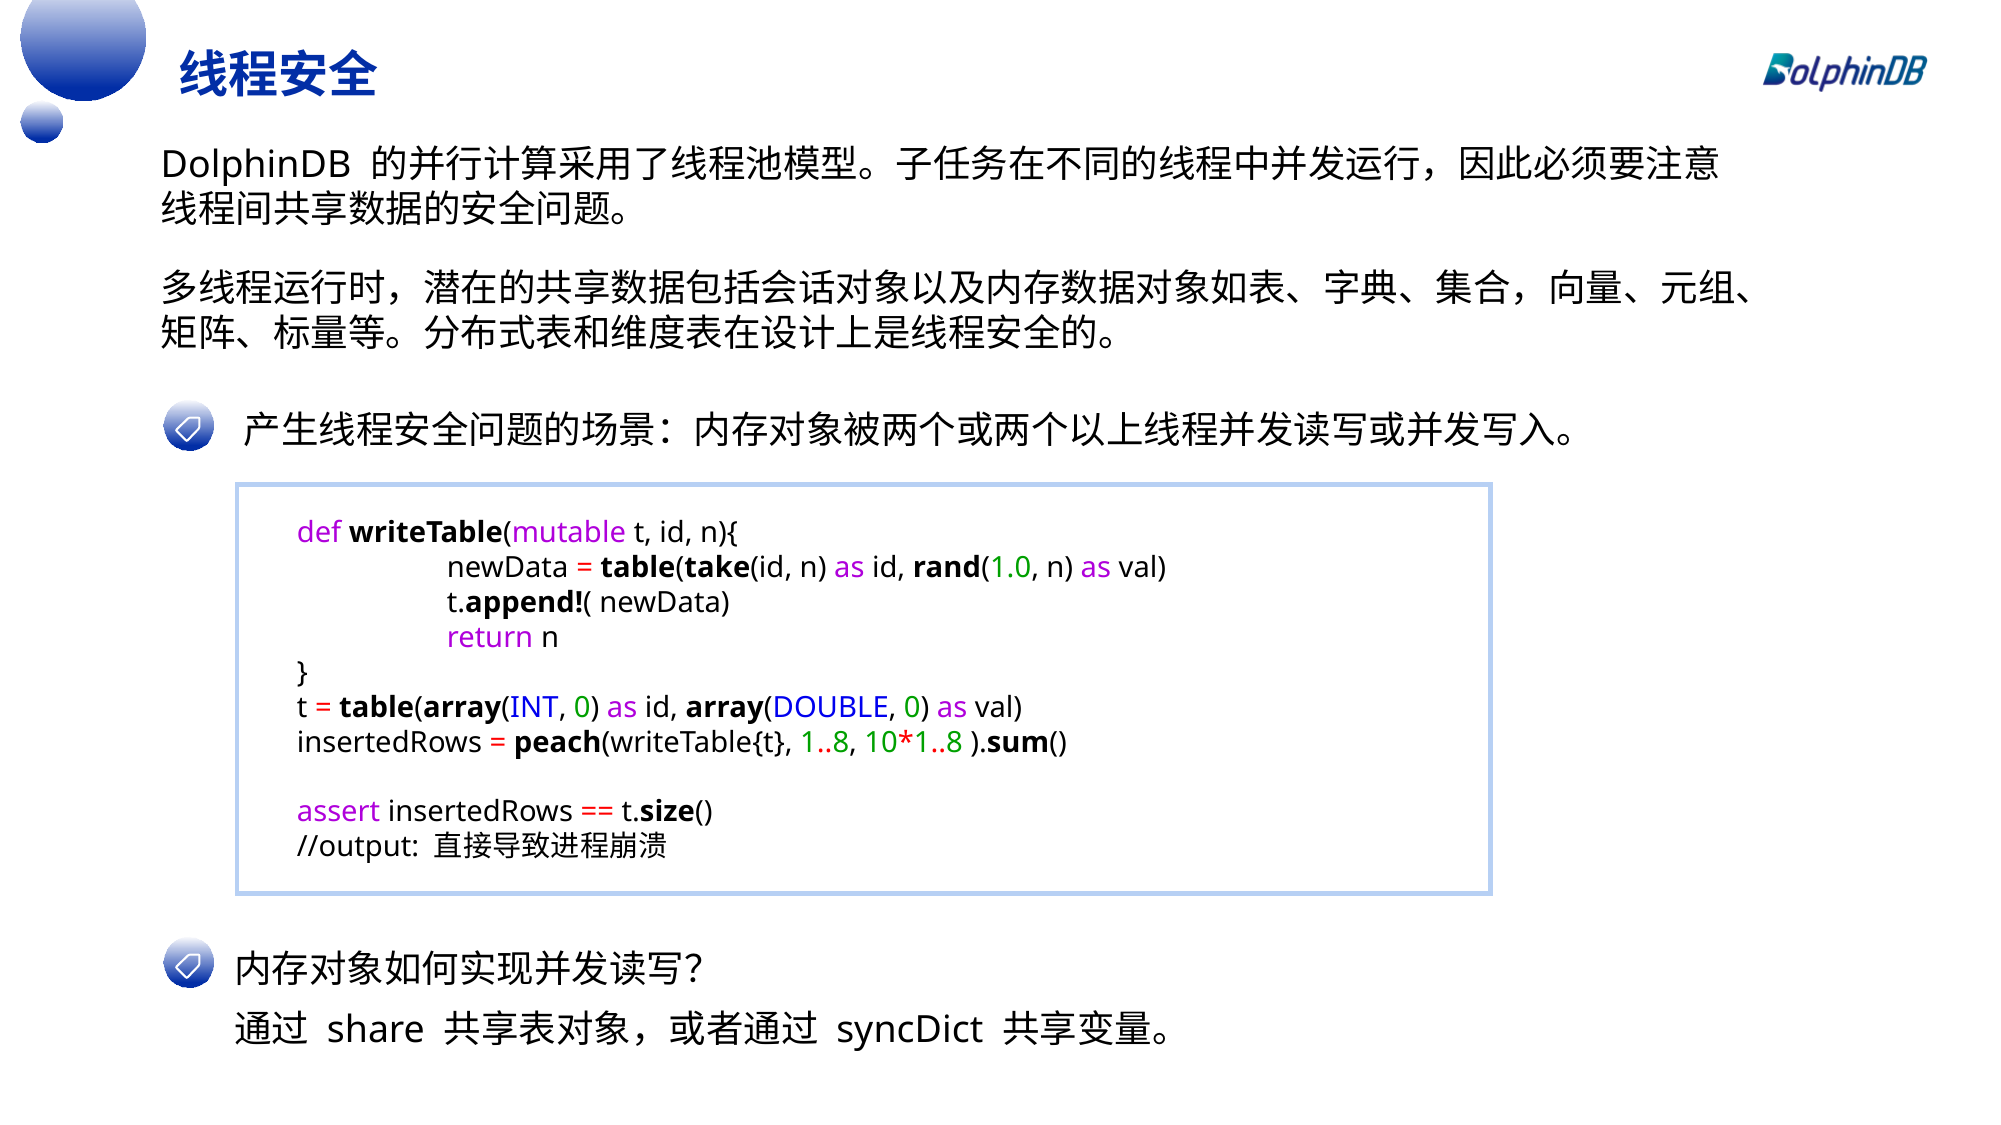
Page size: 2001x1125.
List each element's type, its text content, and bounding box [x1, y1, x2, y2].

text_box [163, 936, 213, 988]
picture [1755, 47, 1929, 93]
text_box [236, 483, 1491, 894]
text_box 线程安全 [163, 35, 1545, 110]
text_box [19, 0, 147, 102]
text_box [19, 99, 64, 144]
text_box 产生线程安全问题的场景：内存对象被两个或两个以上线程并发读写或并发写入。 [228, 398, 1803, 459]
text_box DolphinDB 的并行计算采用了线程池模型。子任务在不同的线程中并发运行，因此必须要注意线程间共享数据的安全问题。 多线程运行时，潜在的共享数据包括会话对象以及内存数据对象如表、字典、集合，向量、元组、矩阵、标量等。分布式表和维度表在设计上是线程安全的。 [145, 132, 1756, 362]
text_box 内存对象如何实现并发读写？ 通过 share 共享表对象，或者通过 syncDict 共享变量。 [219, 937, 1794, 1058]
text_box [163, 400, 213, 451]
